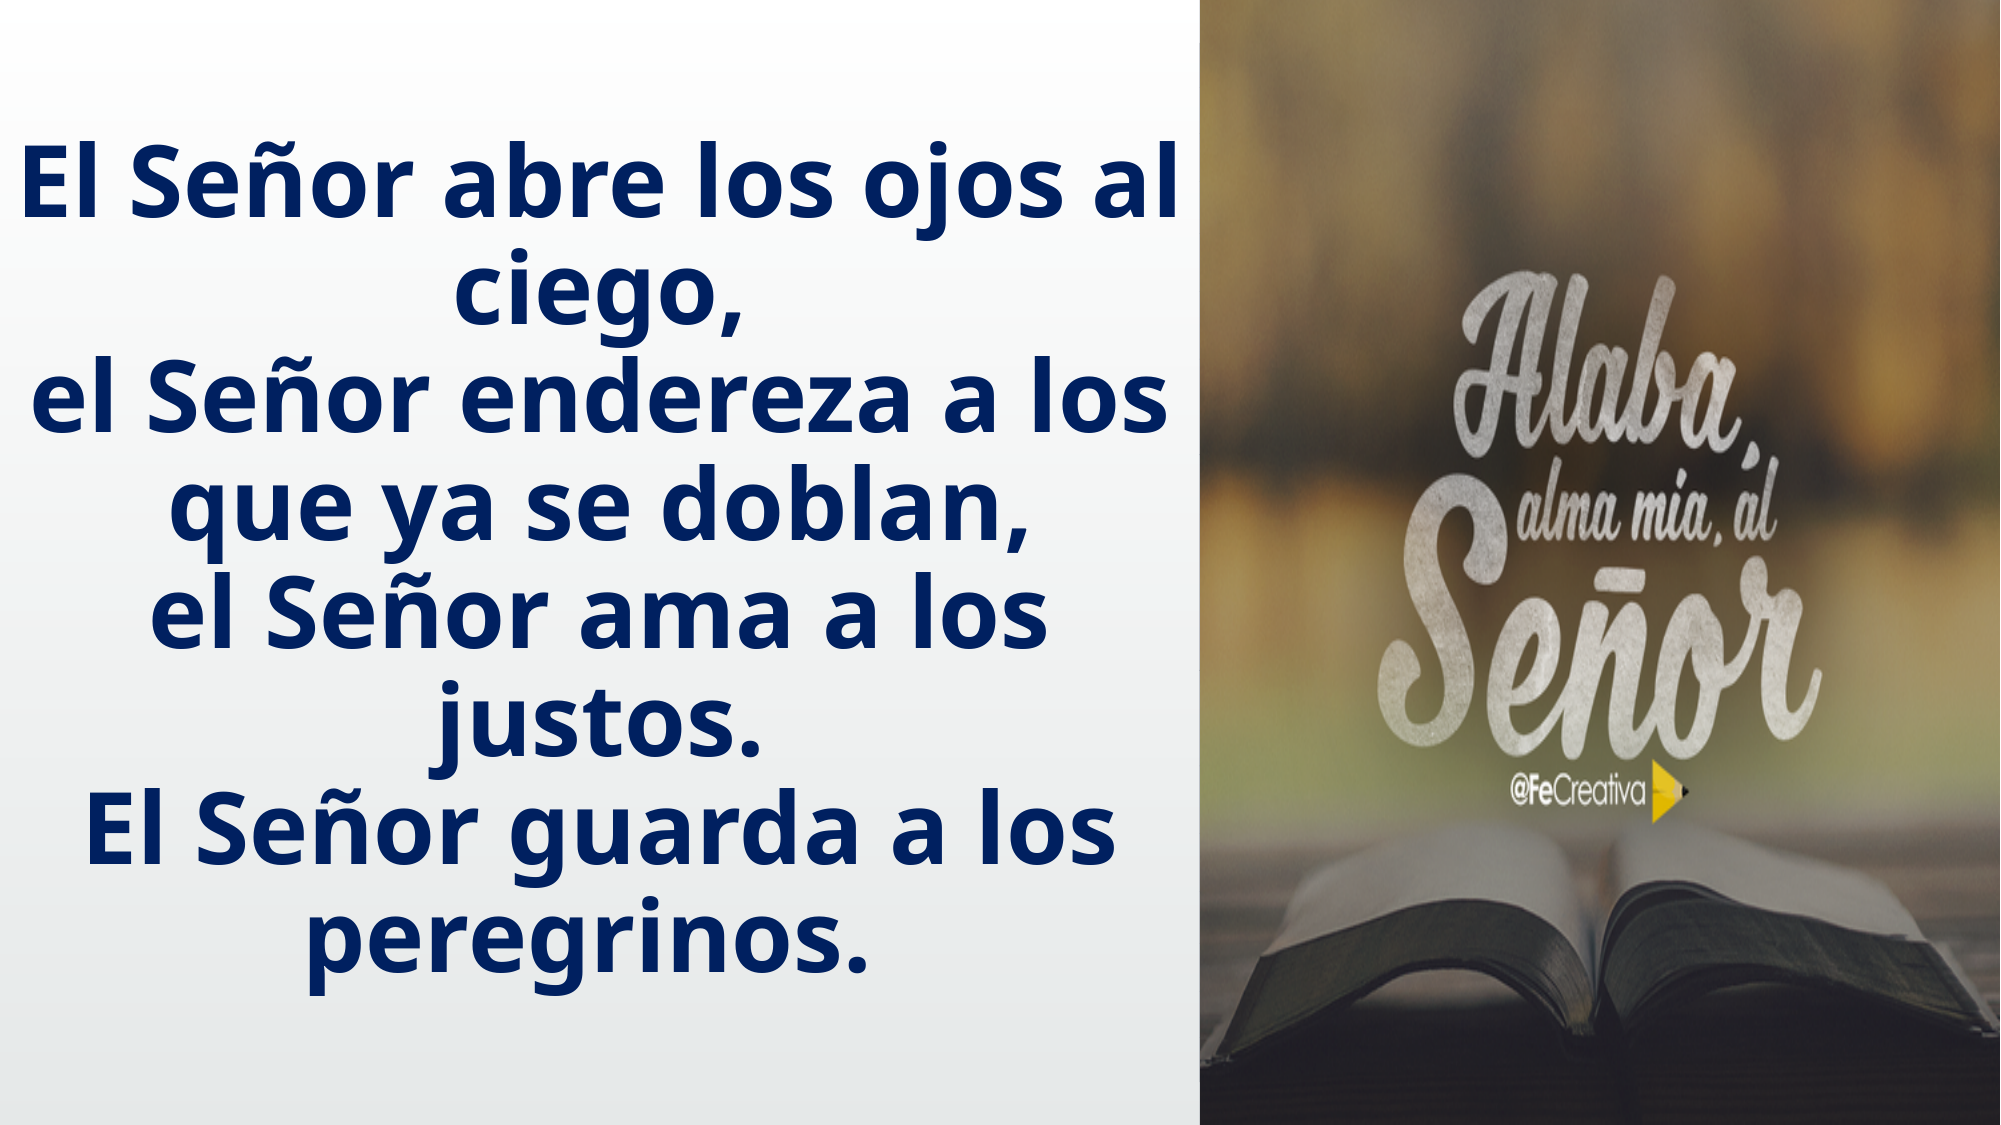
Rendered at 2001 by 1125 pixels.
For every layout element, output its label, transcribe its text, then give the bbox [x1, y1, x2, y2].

picture [1200, 0, 2000, 1125]
title El Señor abre los ojos al ciego, el Señor endereza a los que ya se doblan, el Señor ama a los justos. El Señor guarda a los peregrinos. [0, 0, 1200, 1125]
